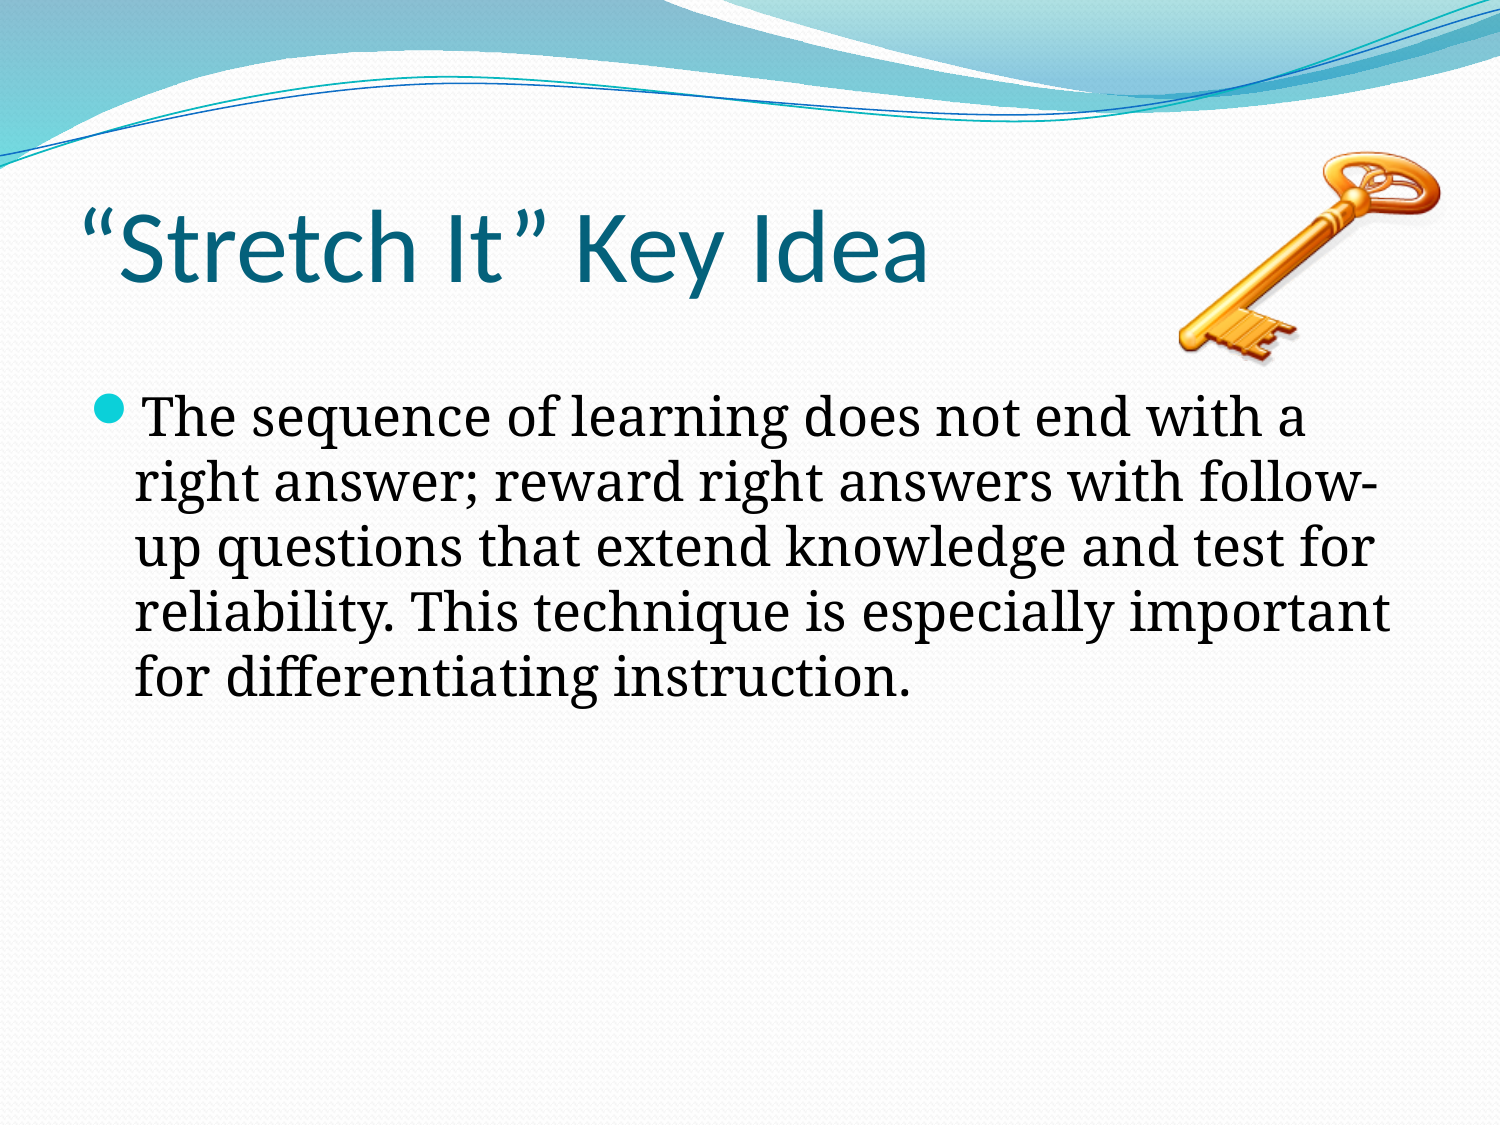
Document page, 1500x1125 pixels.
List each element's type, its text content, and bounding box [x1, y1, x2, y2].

picture [1168, 118, 1451, 401]
title “Stretch It” Key Idea [75, 115, 1425, 303]
list The sequence of learning does not end with a right answer; reward right answers with follow-up questions that extend knowledge and test for reliability. This technique is especially important for differentiating instruction. [75, 375, 1425, 1038]
